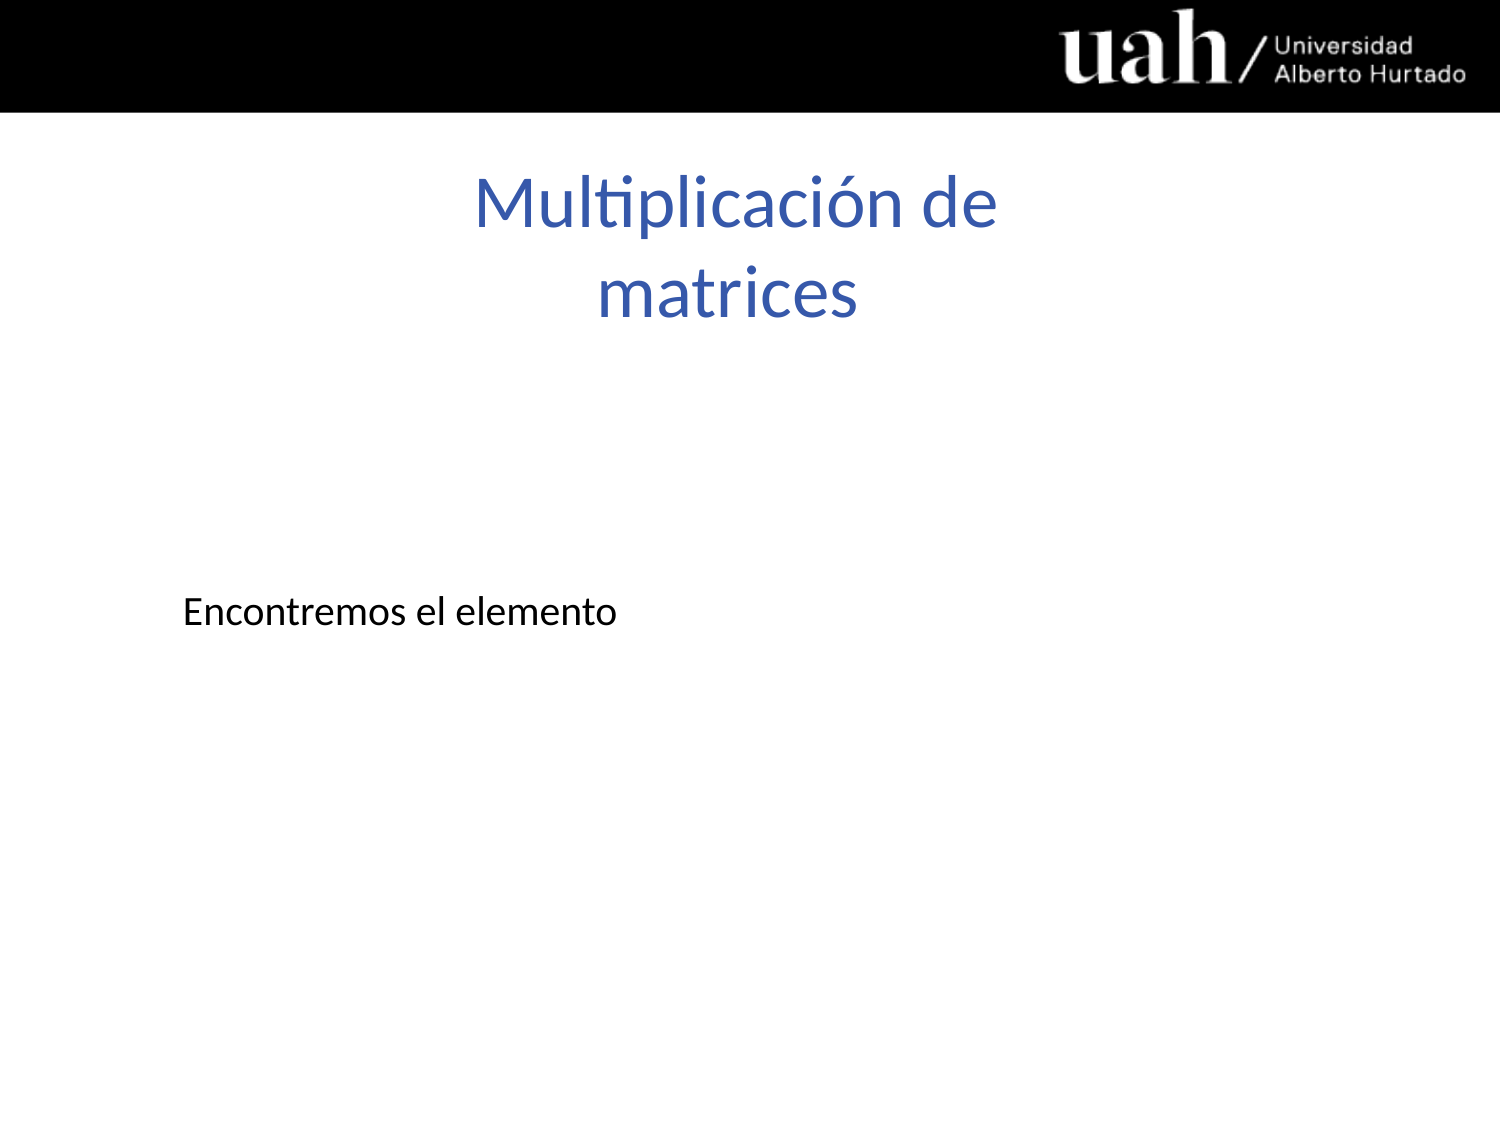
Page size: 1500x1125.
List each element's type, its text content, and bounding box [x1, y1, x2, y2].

text_box [0, 0, 1500, 114]
text_box Multiplicación de matrices [361, 145, 1112, 340]
picture [1057, 0, 1468, 94]
